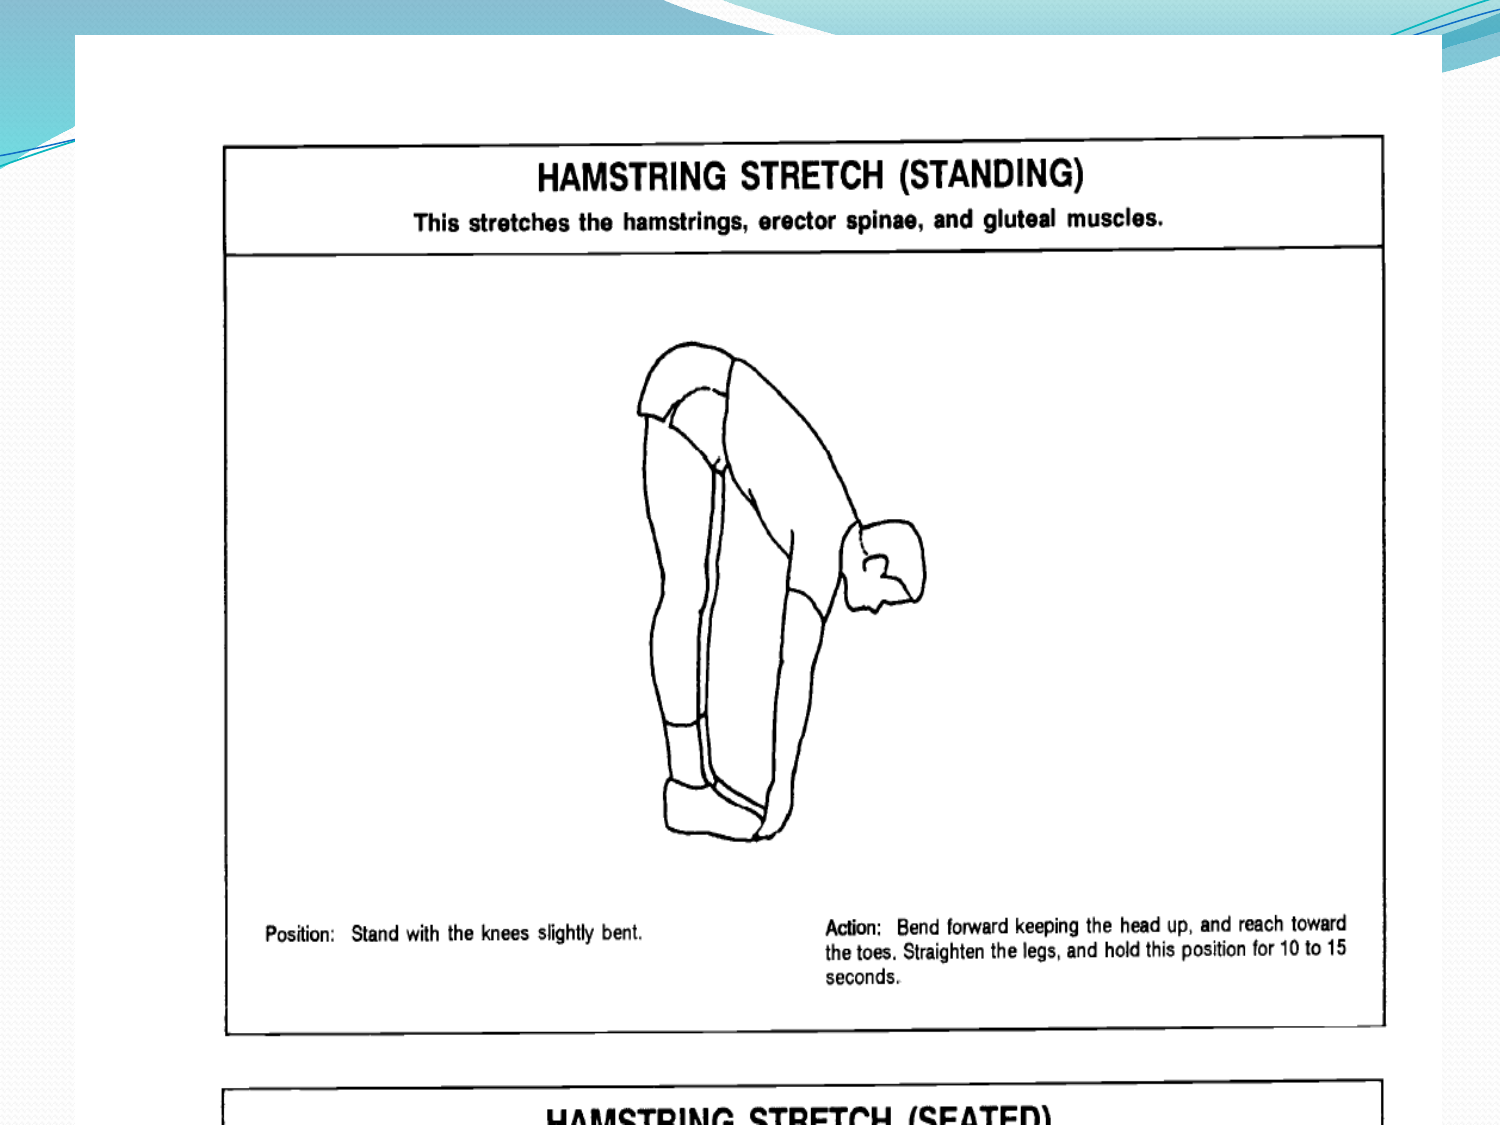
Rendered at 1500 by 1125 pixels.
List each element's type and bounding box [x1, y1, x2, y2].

list [74, 34, 1442, 1125]
